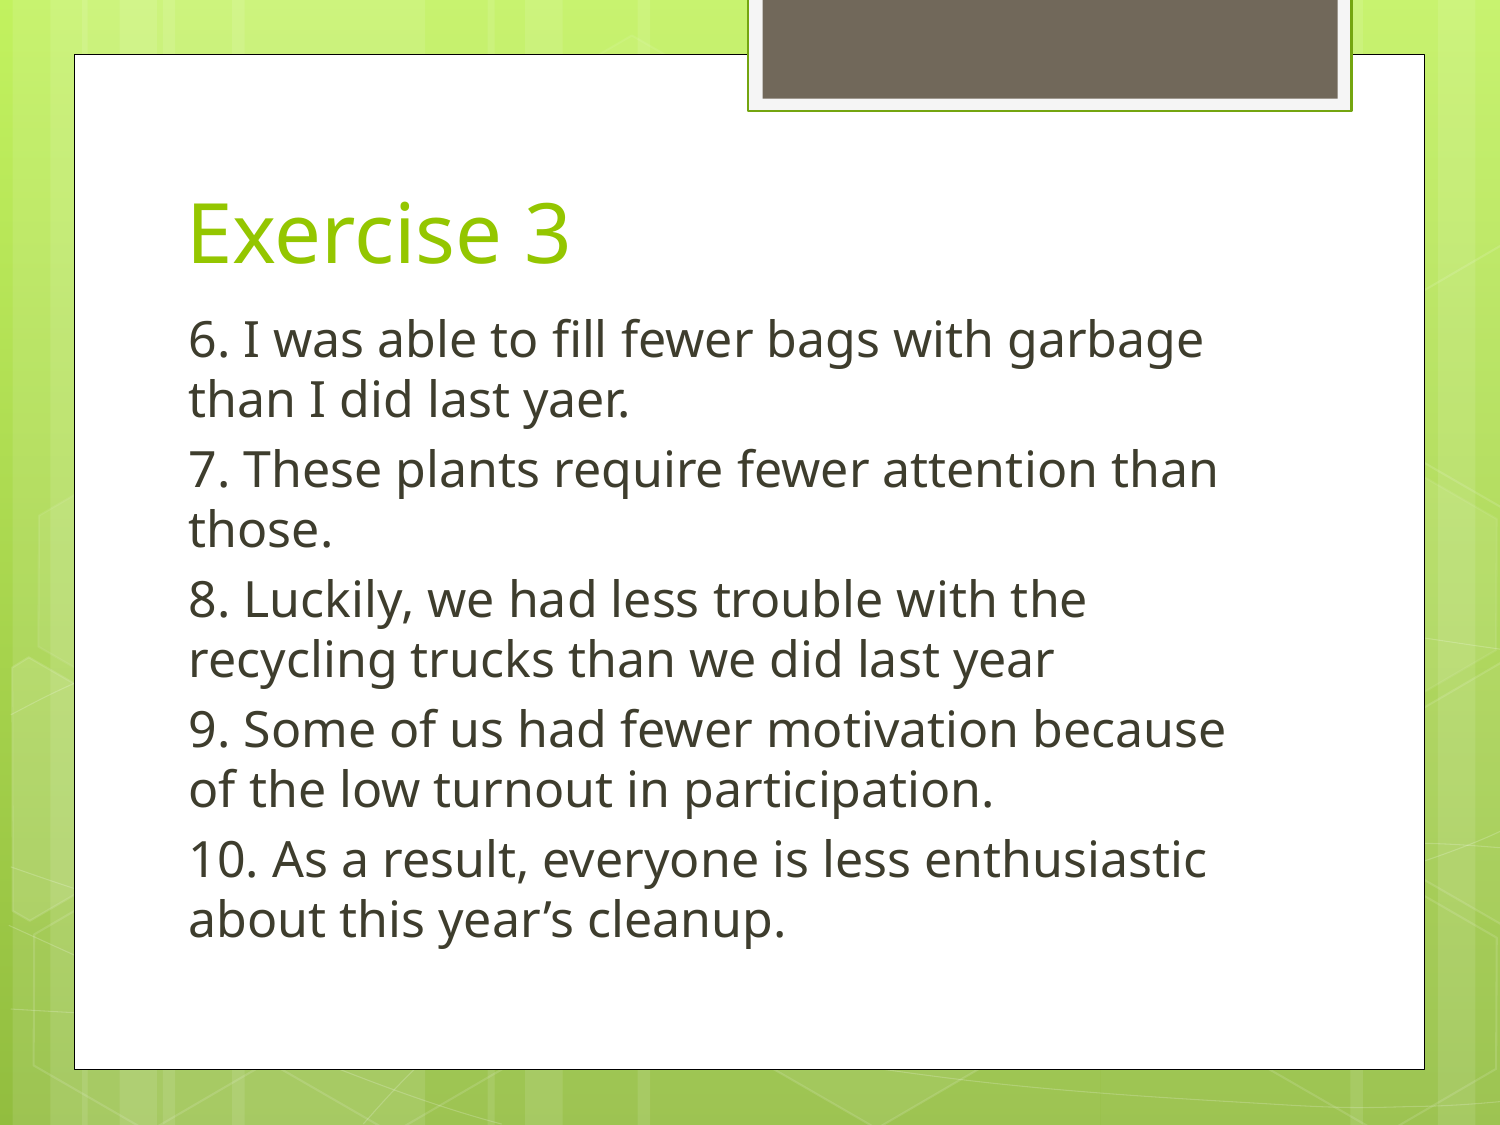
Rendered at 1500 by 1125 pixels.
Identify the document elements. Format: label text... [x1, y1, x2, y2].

title Exercise 3 [171, 168, 1324, 288]
list 6. I was able to fill fewer bags with garbage than I did last yaer. 7. These plants require fewer attention than those. 8. Luckily, we had less trouble with the recycling trucks than we did last year 9. Some of us had fewer motivation because of the low turnout in participation. 10. As a result, everyone is less enthusiastic about this year’s cleanup. [162, 299, 1275, 1000]
